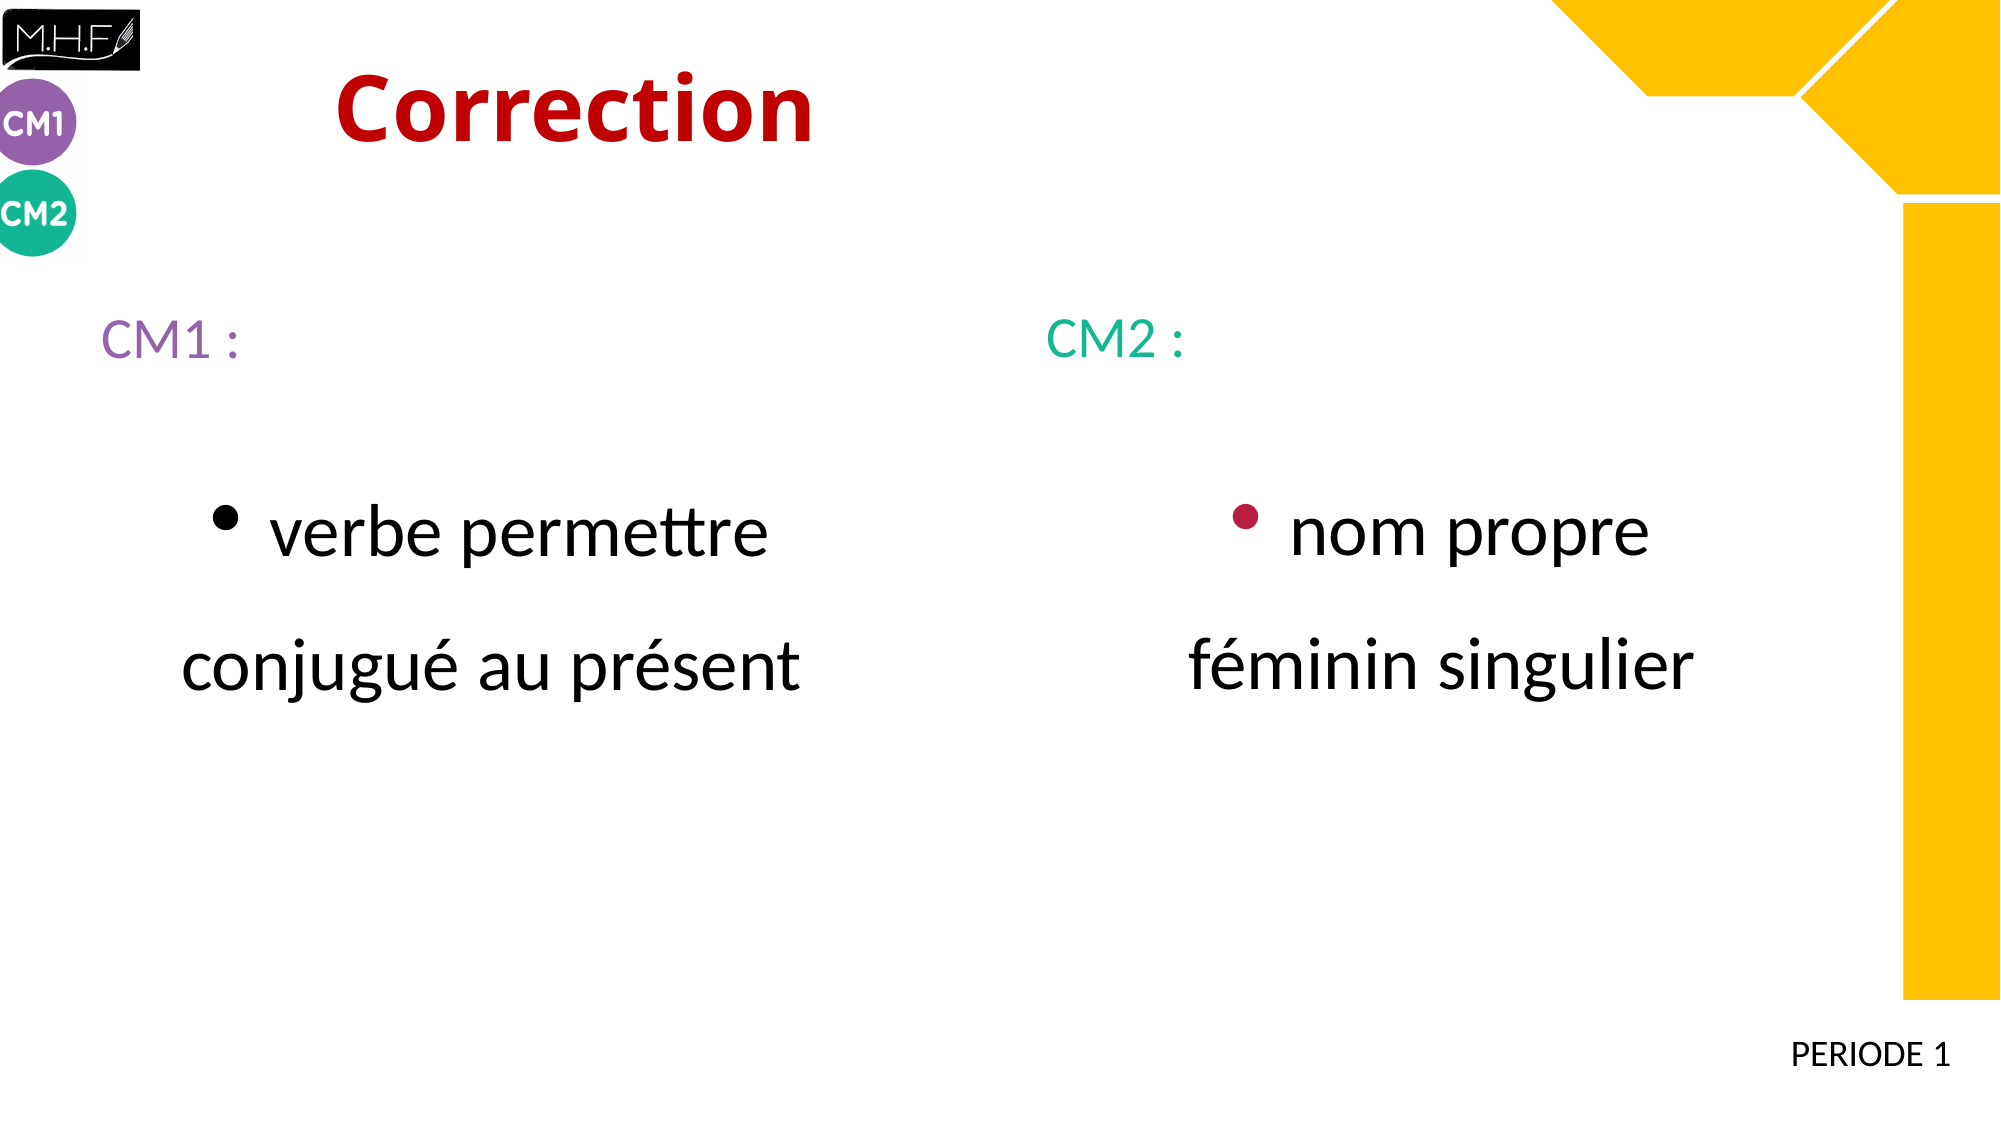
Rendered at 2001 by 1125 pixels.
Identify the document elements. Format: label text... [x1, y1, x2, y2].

title Correction [318, 3, 1865, 221]
text_box CM2 : nom propre féminin singulier [1031, 299, 1853, 1014]
text_box [1799, 0, 2000, 196]
text_box PERIODE 1 [1362, 1021, 1967, 1125]
text_box [1549, 0, 1892, 98]
list CM1 : verbe permettre conjugué au présent [86, 300, 897, 1015]
picture [0, 7, 140, 259]
text_box [1902, 202, 2000, 1001]
